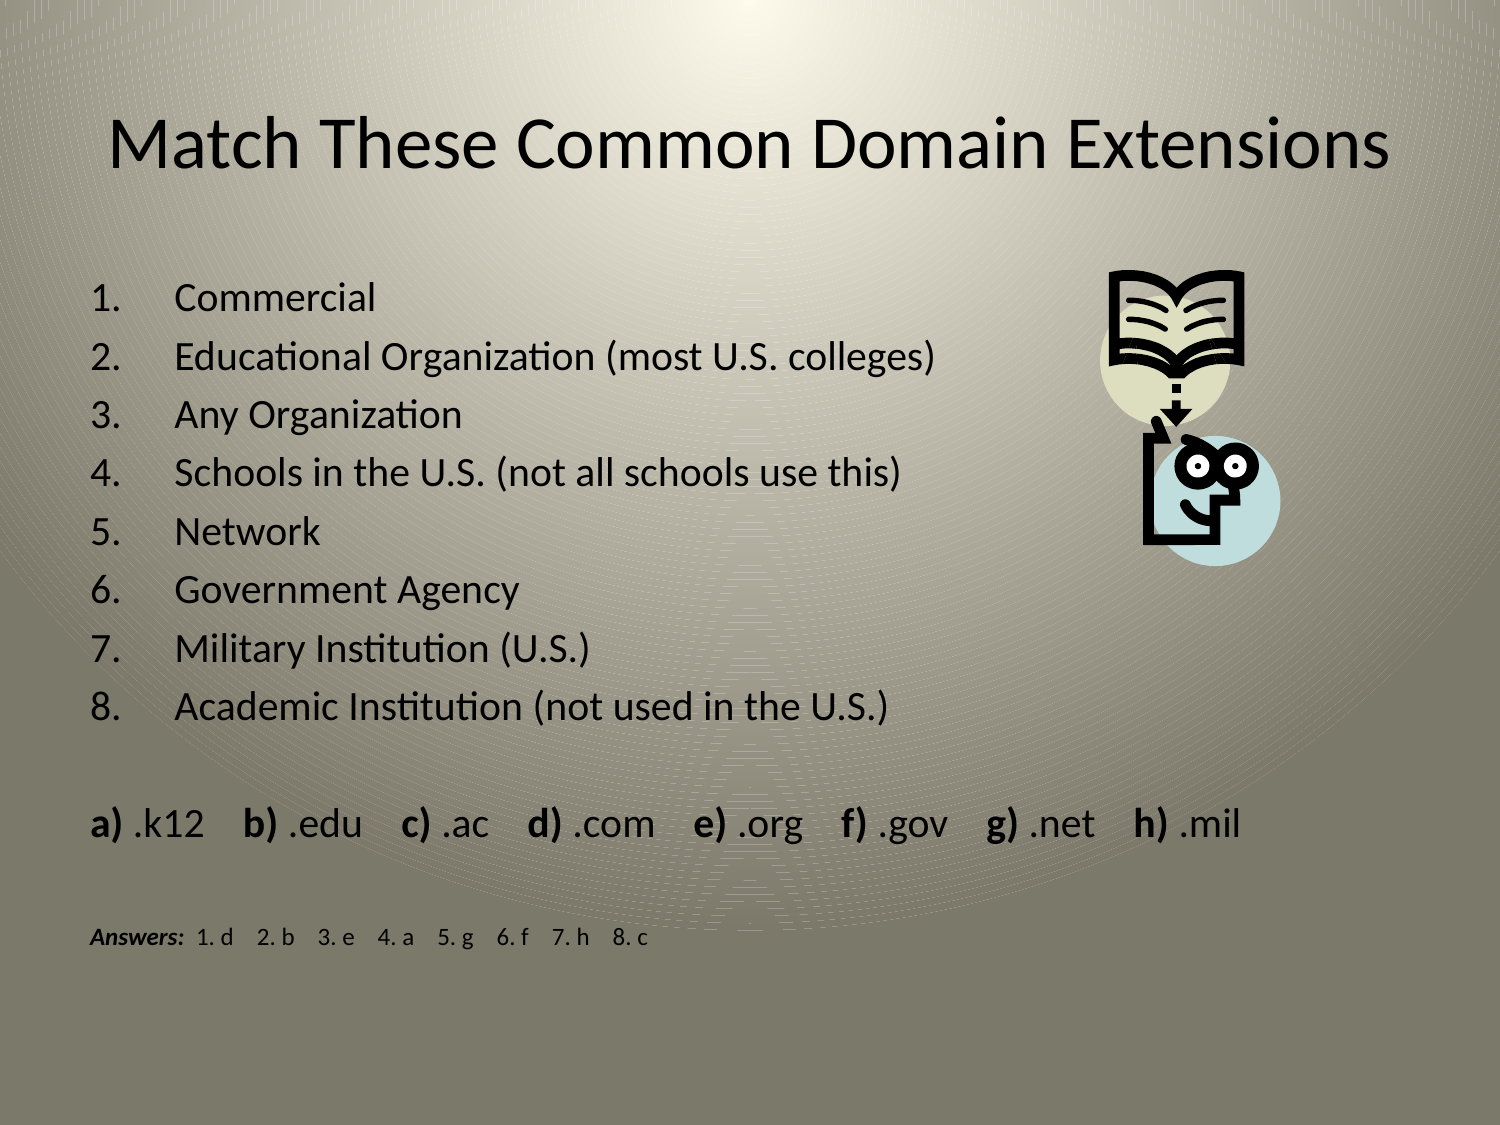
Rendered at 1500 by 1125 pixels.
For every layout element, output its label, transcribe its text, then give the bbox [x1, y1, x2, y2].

title Match These Common Domain Extensions [75, 45, 1425, 233]
picture [1099, 269, 1281, 567]
list Commercial Educational Organization (most U.S. colleges) Any Organization Schools in the U.S. (not all schools use this) Network Government Agency Military Institution (U.S.) Academic Institution (not used in the U.S.) a) .k12 b) .edu c) .ac d) .com e) .org f) .gov g) .net h) .mil Answers: 1. d 2. b 3. e 4. a 5. g 6. f 7. h 8. c [75, 262, 1425, 1005]
